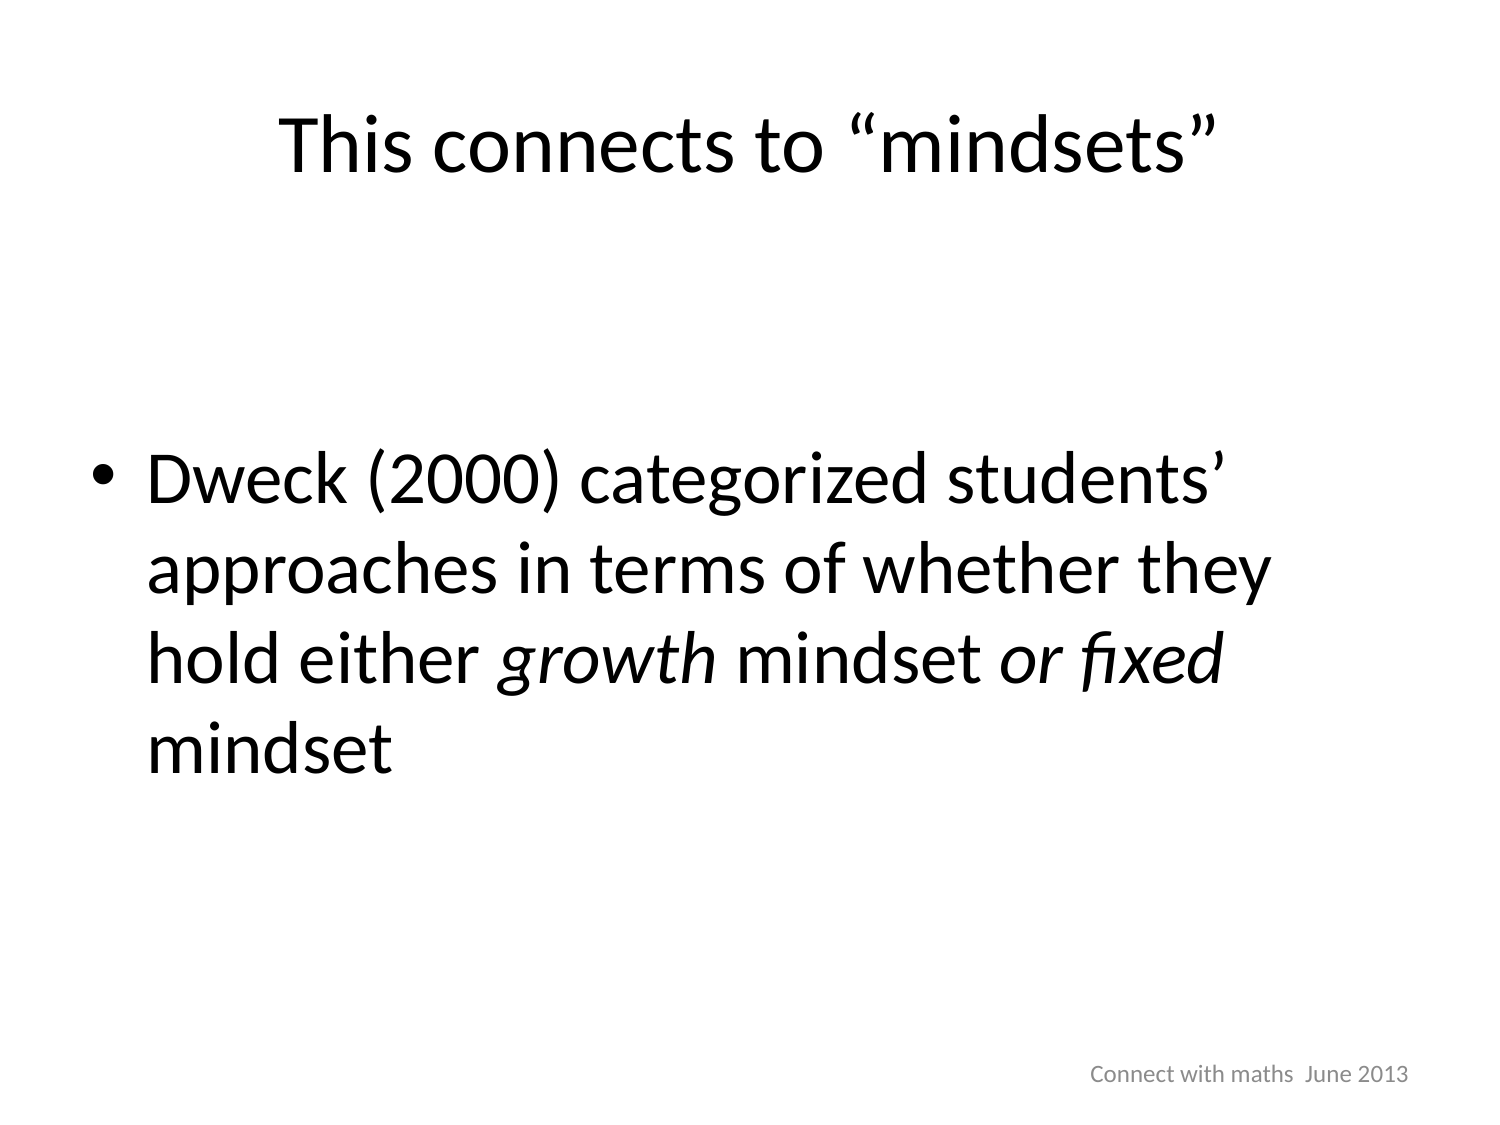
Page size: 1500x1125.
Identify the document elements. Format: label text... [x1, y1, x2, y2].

list Dweck (2000) categorized students’ approaches in terms of whether they hold either growth mindset or fixed mindset [75, 420, 1425, 1005]
footer Connect with maths June 2013 [1074, 1042, 1425, 1103]
title This connects to “mindsets” [75, 45, 1425, 233]
